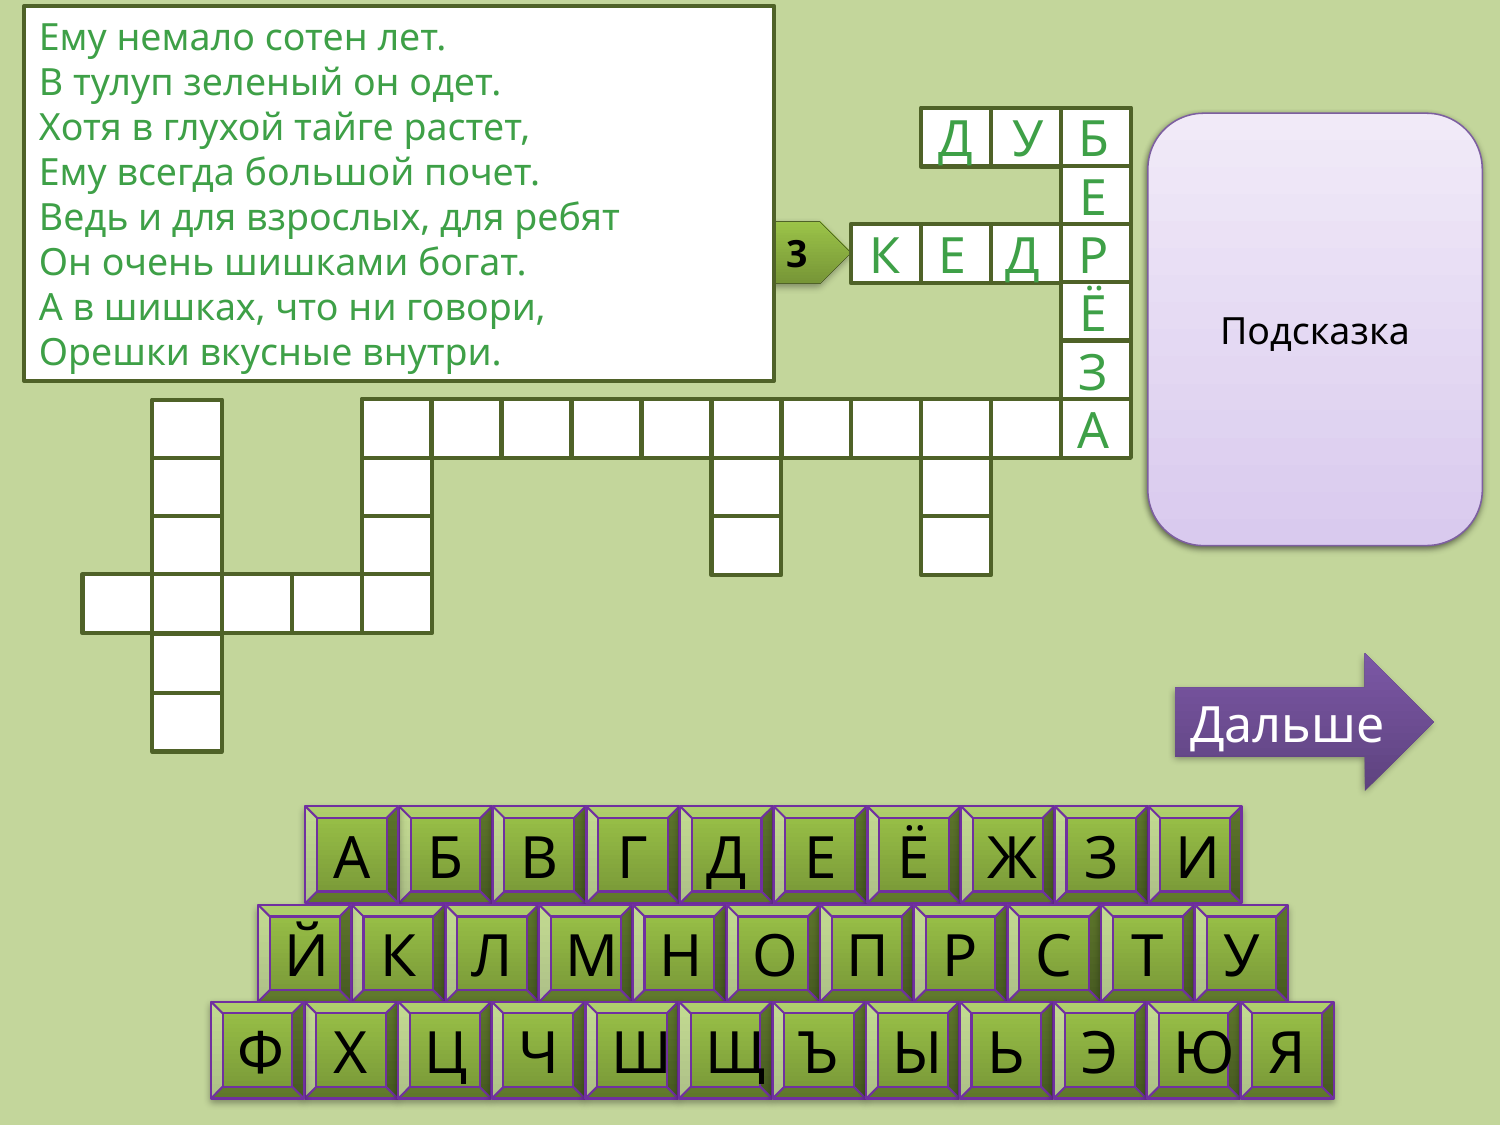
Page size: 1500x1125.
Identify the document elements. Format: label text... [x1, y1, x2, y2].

text_box Д [679, 805, 771, 903]
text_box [401, 1002, 488, 1013]
text_box Ю [1146, 1001, 1239, 1100]
text_box Ч [491, 1001, 584, 1100]
text_box Н [356, 906, 438, 916]
text_box Р [637, 906, 719, 916]
text_box С [1007, 904, 1100, 1000]
text_box Р [963, 1002, 1050, 1013]
text_box Е [869, 1002, 956, 1013]
text_box Дальше [776, 1002, 863, 1013]
text_box К [1244, 1002, 1331, 1013]
text_box А [1148, 1005, 1158, 1095]
text_box Ё [1056, 1002, 1144, 1013]
text_box Е [773, 1005, 783, 1096]
text_box И [540, 908, 550, 998]
text_box С [730, 906, 813, 916]
text_box Ь [494, 810, 504, 899]
text_box Д [495, 1002, 582, 1013]
text_box Л [1152, 807, 1238, 817]
text_box И [681, 810, 691, 900]
text_box Б [1063, 99, 1124, 105]
text_box В [493, 1005, 503, 1095]
text_box Ш [584, 1001, 677, 1100]
text_box [1008, 908, 1019, 999]
text_box Х [1105, 906, 1187, 916]
text_box С [775, 810, 785, 899]
text_box Г [586, 1005, 596, 1095]
text_box Ф [210, 1001, 305, 1100]
text_box Е [496, 807, 579, 817]
text_box Подсказка [1102, 908, 1112, 998]
text_box З [777, 807, 860, 817]
text_box Т [1100, 904, 1193, 1000]
text_box Ж [960, 805, 1052, 903]
text_box М [309, 807, 395, 817]
text_box Ж [683, 807, 766, 817]
text_box К [1242, 1005, 1252, 1095]
text_box Ь [959, 1001, 1052, 1100]
text_box Х [305, 1001, 396, 1096]
text_box Т [824, 906, 906, 916]
text_box Б [399, 1005, 409, 1095]
text_box Я [307, 1002, 395, 1013]
text_box Ф [262, 906, 348, 916]
text_box Т [868, 809, 878, 900]
text_box К [353, 904, 444, 998]
text_box А [727, 908, 737, 999]
text_box Е [773, 805, 865, 903]
text_box Ю [1199, 906, 1284, 916]
text_box Б [399, 805, 490, 901]
text_box Д [923, 99, 989, 105]
text_box Р [913, 904, 1006, 1000]
text_box З [214, 1002, 301, 1013]
text_box Г [585, 805, 677, 903]
text_box У [588, 1002, 676, 1013]
text_box И [871, 807, 953, 817]
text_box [309, 1009, 315, 1091]
text_box [259, 908, 269, 998]
text_box А [1150, 1002, 1237, 1013]
text_box З [1054, 805, 1146, 903]
text_box [1147, 112, 1484, 547]
text_box Ё [867, 1005, 877, 1095]
text_box Ы [865, 1001, 958, 1100]
text_box В [492, 805, 584, 903]
text_box Л [403, 813, 410, 897]
text_box Л [587, 809, 597, 900]
text_box Ё [866, 805, 958, 903]
text_box Ц [446, 908, 456, 999]
text_box Л [445, 904, 537, 1000]
text_box Ь [915, 908, 925, 998]
text_box А [964, 807, 1047, 817]
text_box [1196, 908, 1206, 998]
text_box Й [257, 904, 352, 1000]
text_box Д [404, 807, 485, 817]
text_box Э [1052, 1001, 1145, 1100]
text_box Й [918, 906, 1000, 916]
text_box Ъ [772, 1001, 865, 1100]
text_box П [543, 906, 625, 916]
text_box Ё [590, 807, 672, 817]
text_box И [212, 1005, 222, 1095]
text_box Я [1240, 1001, 1335, 1100]
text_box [82, 107, 1132, 752]
text_box О [449, 906, 531, 916]
text_box В [962, 810, 972, 900]
text_box К [1058, 807, 1141, 817]
text_box Б [682, 1002, 769, 1013]
text_box У [1011, 906, 1094, 916]
text_box Л [821, 908, 831, 998]
text_box А [304, 805, 399, 903]
text_box Ж [961, 1005, 971, 1095]
text_box И [357, 913, 363, 994]
text_box О [726, 904, 819, 1000]
text_box П [634, 909, 644, 998]
text_box Ц [397, 1001, 490, 1100]
text_box М [538, 904, 631, 1000]
text_box И [1148, 805, 1243, 903]
text_box Щ [678, 1001, 771, 1100]
text_box У [997, 99, 1059, 105]
text_box Н [632, 904, 725, 1000]
text_box Н [306, 809, 316, 900]
text_box З [1054, 1005, 1064, 1095]
text_box У [1194, 904, 1289, 1000]
text_box Н [1149, 809, 1159, 900]
text_box Дальше [1175, 653, 1434, 791]
text_box Д [680, 1005, 690, 1095]
text_box Е [1056, 810, 1066, 899]
text_box П [819, 904, 912, 1000]
text_box Ему немало сотен лет. В тулуп зеленый он одет. Хотя в глухой тайге растет, Ему всегда большой почет. Ведь и для взрослых, для ребят Он очень шишками богат. А в шишках, что ни говори, Орешки вкусные внутри. [22, 4, 776, 383]
